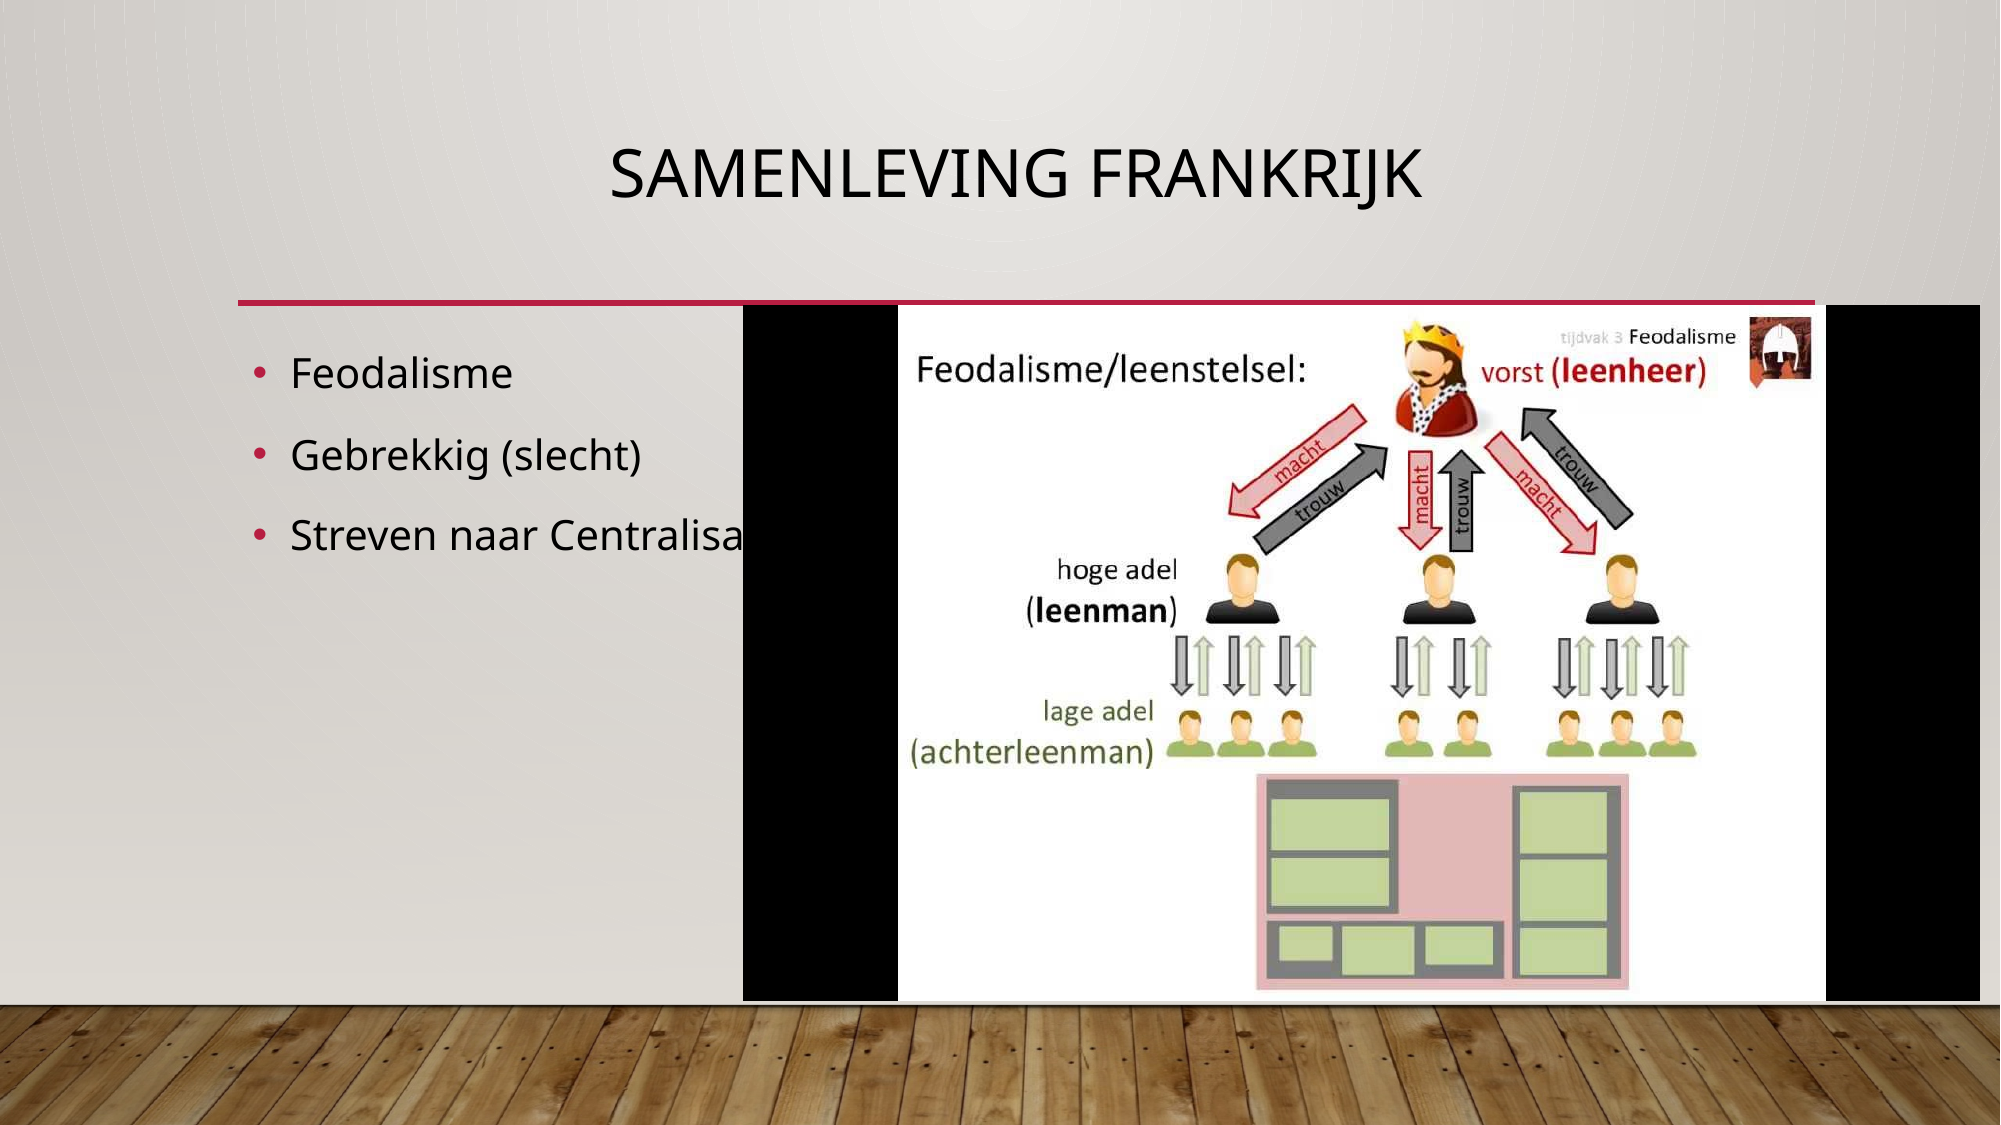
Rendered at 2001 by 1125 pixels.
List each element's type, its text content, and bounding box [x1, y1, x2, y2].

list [743, 305, 1980, 1002]
list Feodalisme Gebrekkig (slecht) Streven naar Centralisatie [237, 329, 743, 896]
title Samenleving Frankrijk [237, 132, 1814, 306]
picture [0, 1005, 2000, 1125]
